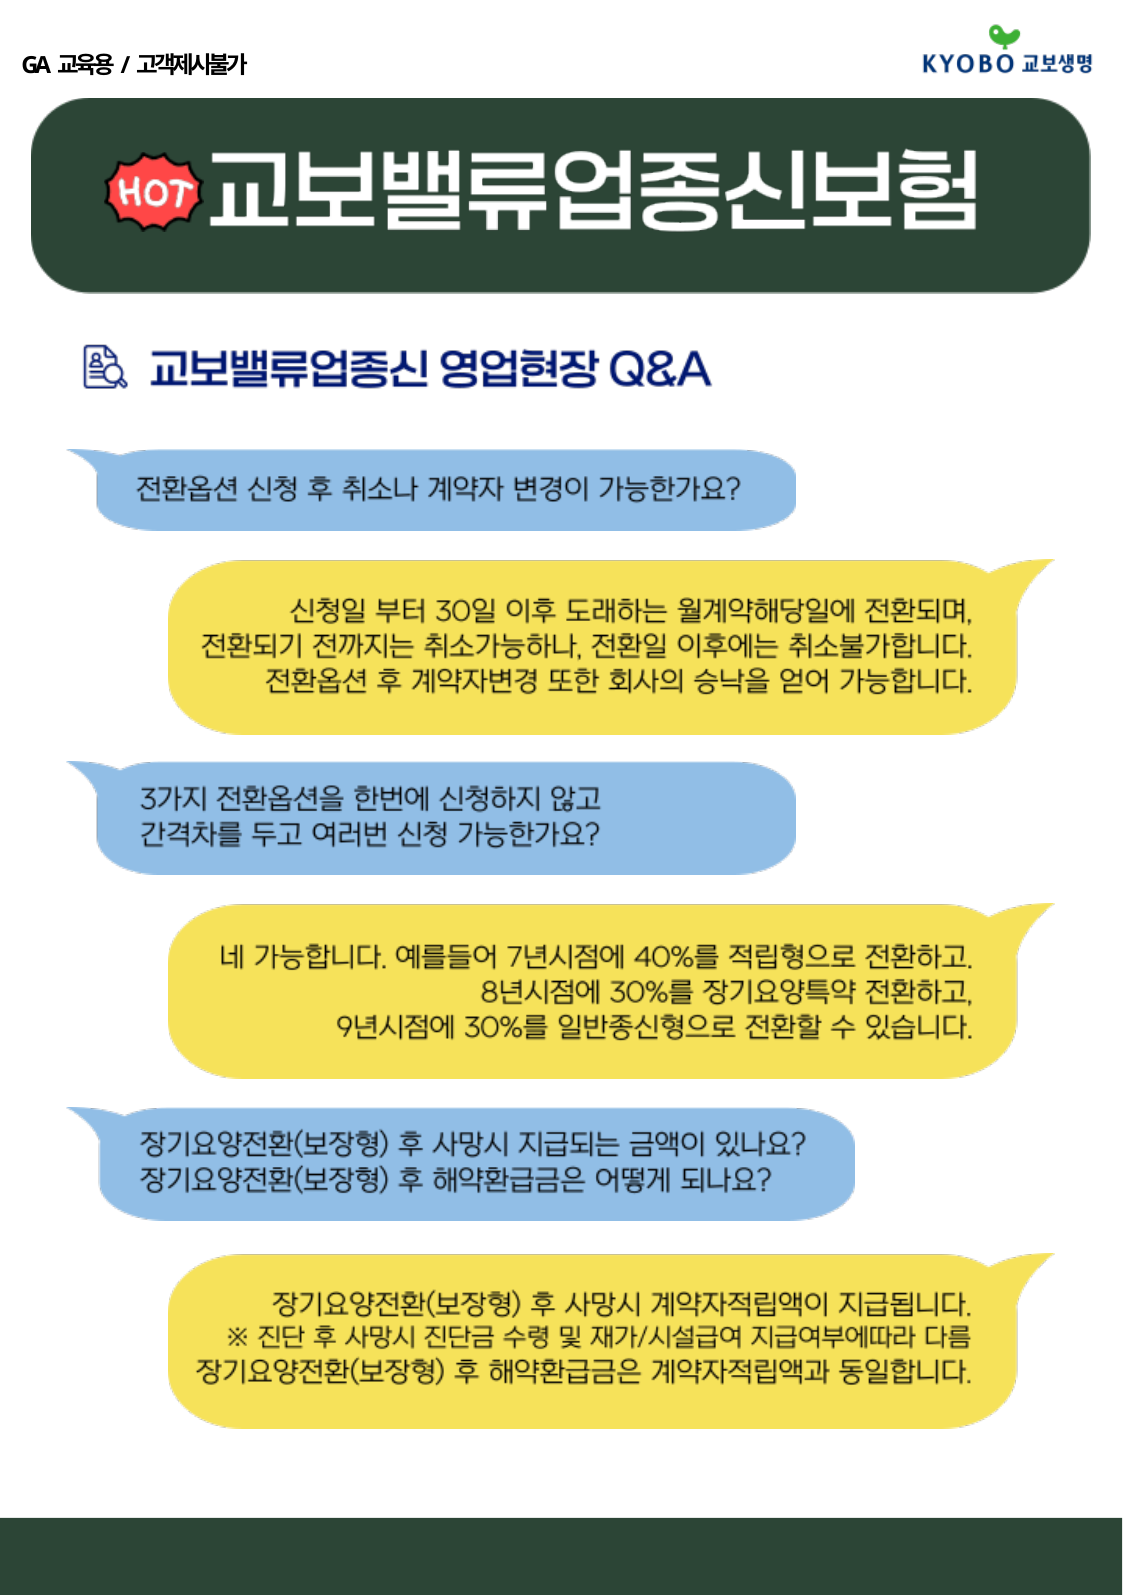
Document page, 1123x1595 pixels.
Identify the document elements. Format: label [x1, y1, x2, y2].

text_box [0, 0, 1123, 1595]
